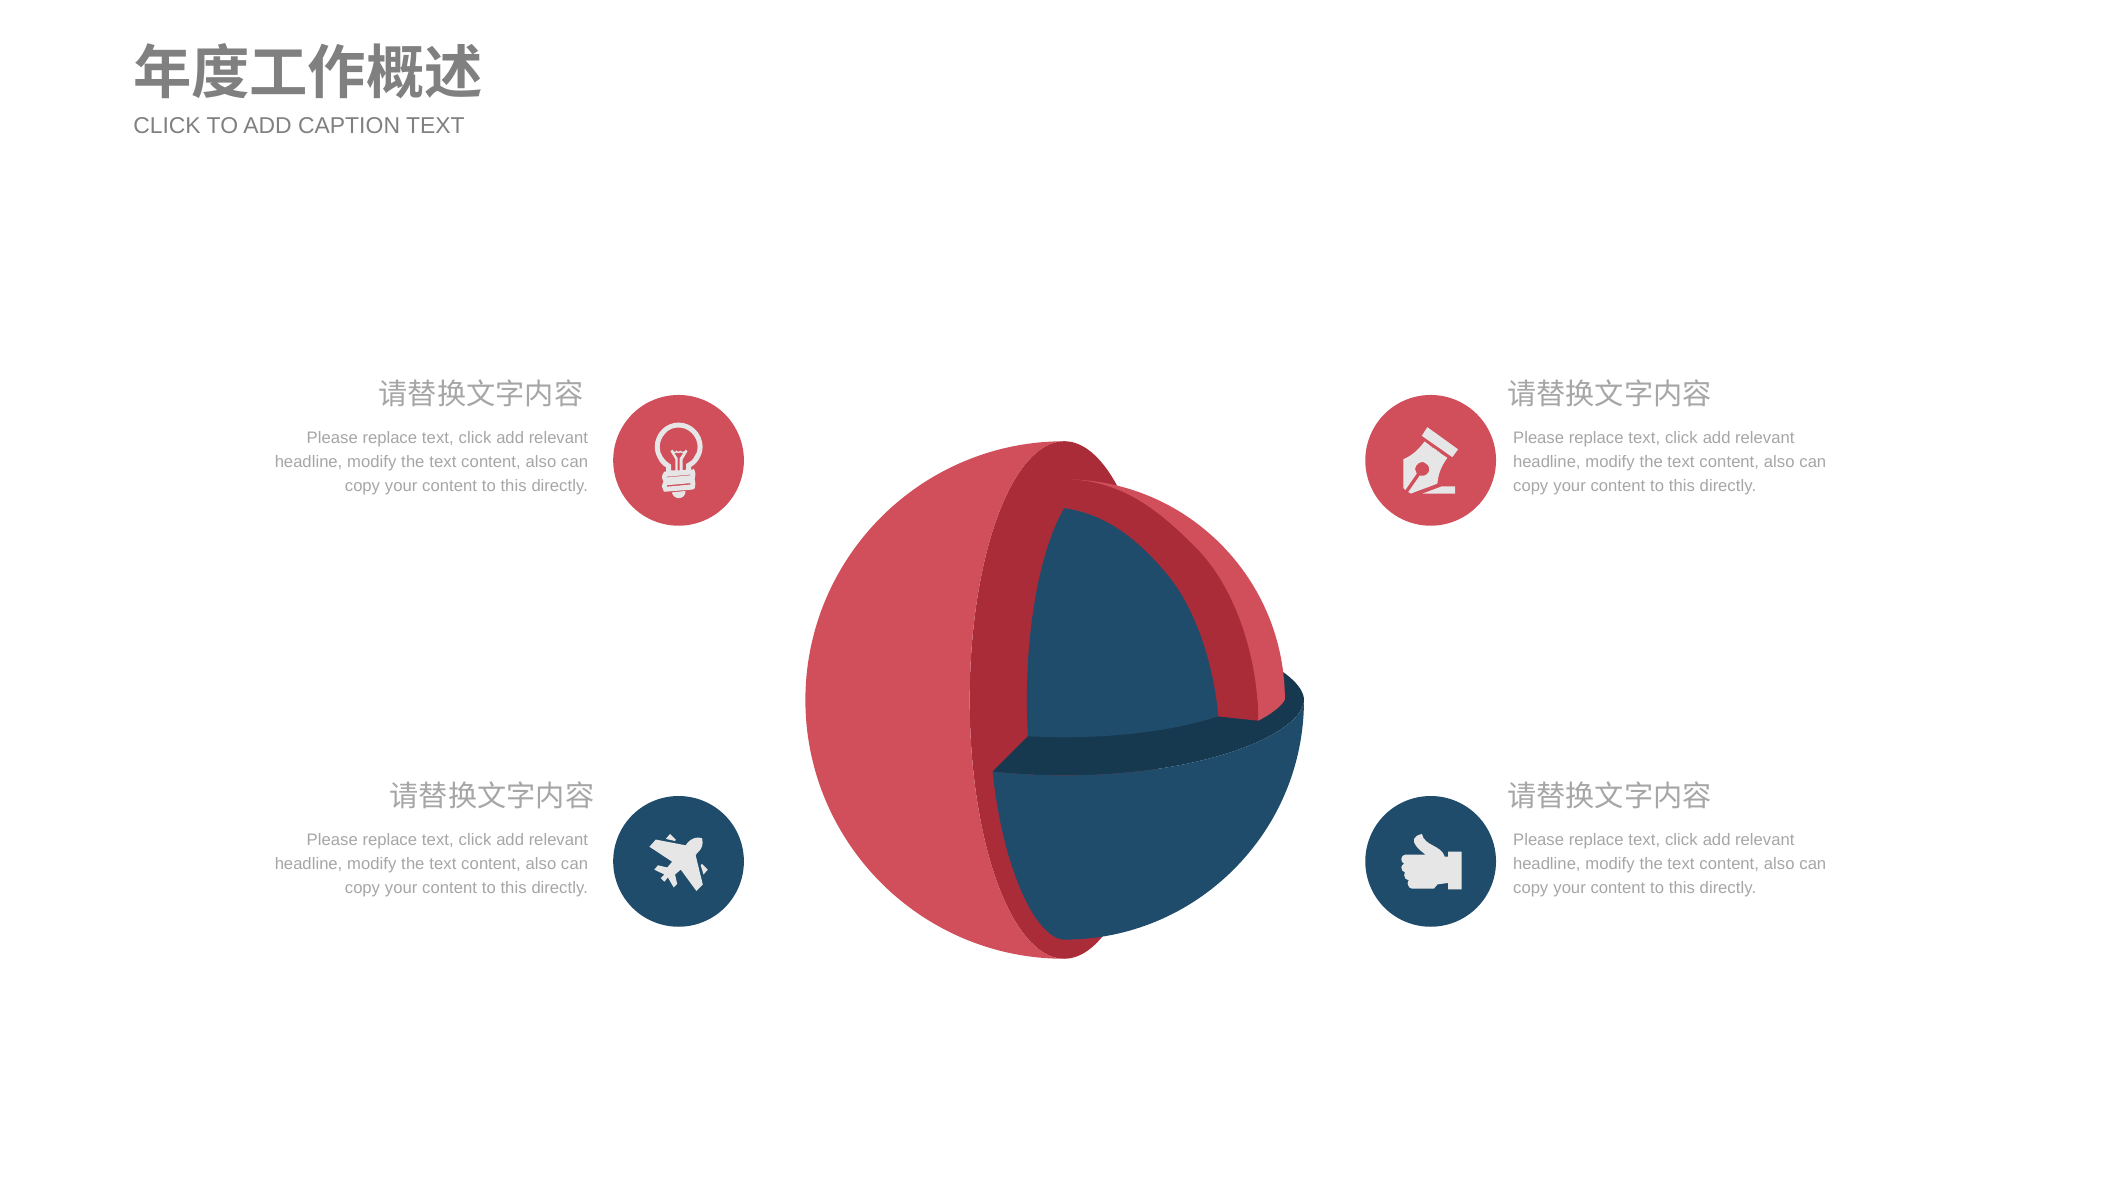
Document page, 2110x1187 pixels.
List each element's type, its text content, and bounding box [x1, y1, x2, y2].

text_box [1491, 360, 1864, 502]
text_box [238, 360, 604, 502]
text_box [238, 762, 611, 904]
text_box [613, 795, 744, 927]
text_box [1365, 394, 1497, 526]
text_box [805, 441, 1304, 959]
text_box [613, 394, 744, 526]
text_box 年度工作概述 [133, 35, 513, 106]
text_box CLICK TO ADD CAPTION TEXT [133, 110, 513, 138]
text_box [1491, 762, 1864, 904]
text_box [1365, 795, 1497, 927]
